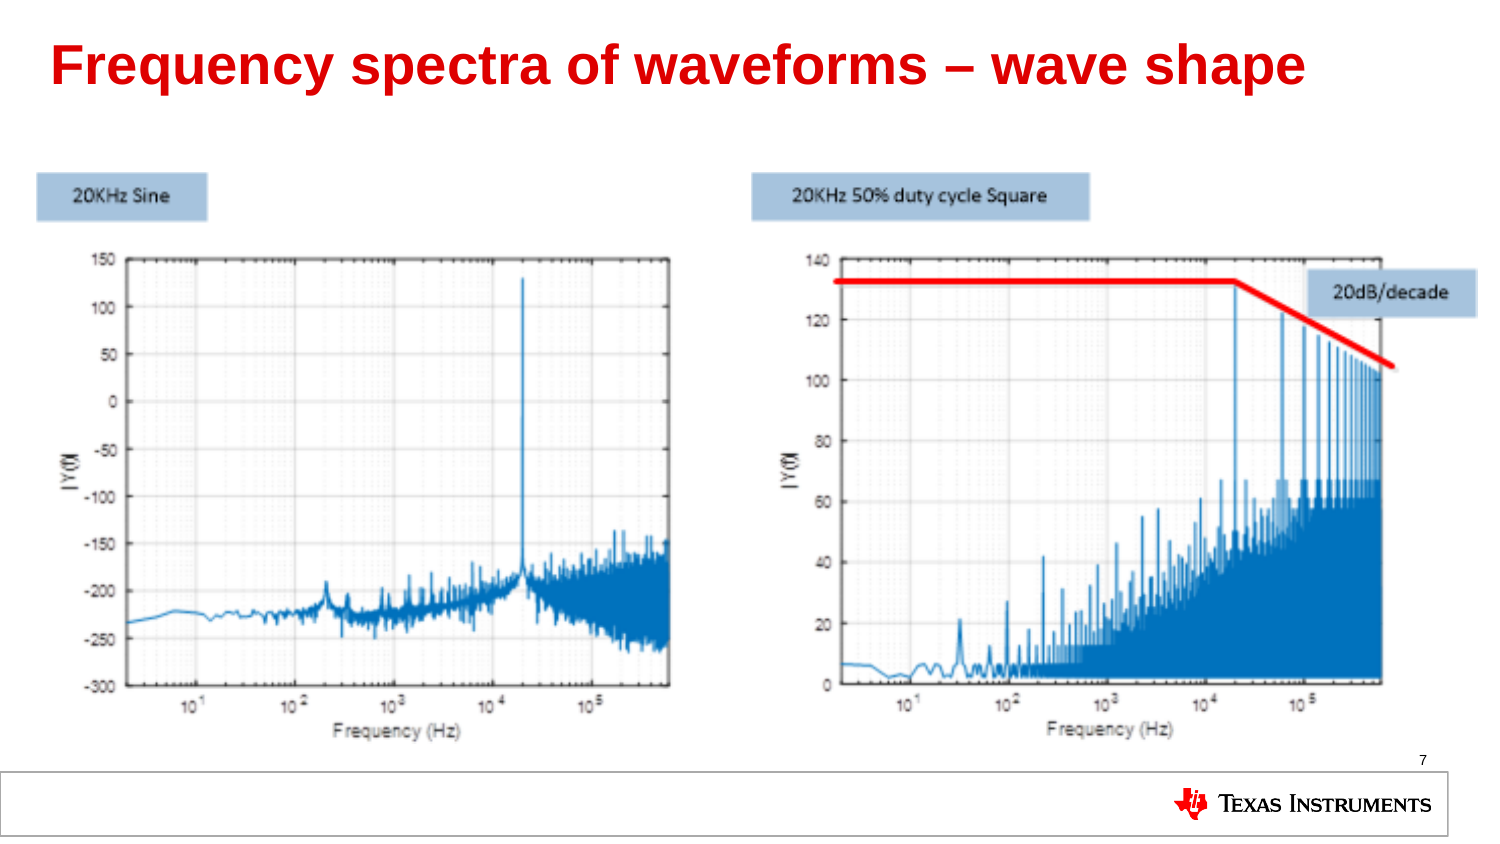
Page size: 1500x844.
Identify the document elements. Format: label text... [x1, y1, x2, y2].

picture [1174, 788, 1431, 820]
picture [36, 172, 737, 744]
slide_number 7 [1089, 752, 1440, 770]
picture [751, 172, 1478, 744]
title Frequency spectra of waveforms – wave shape [37, 17, 1426, 119]
